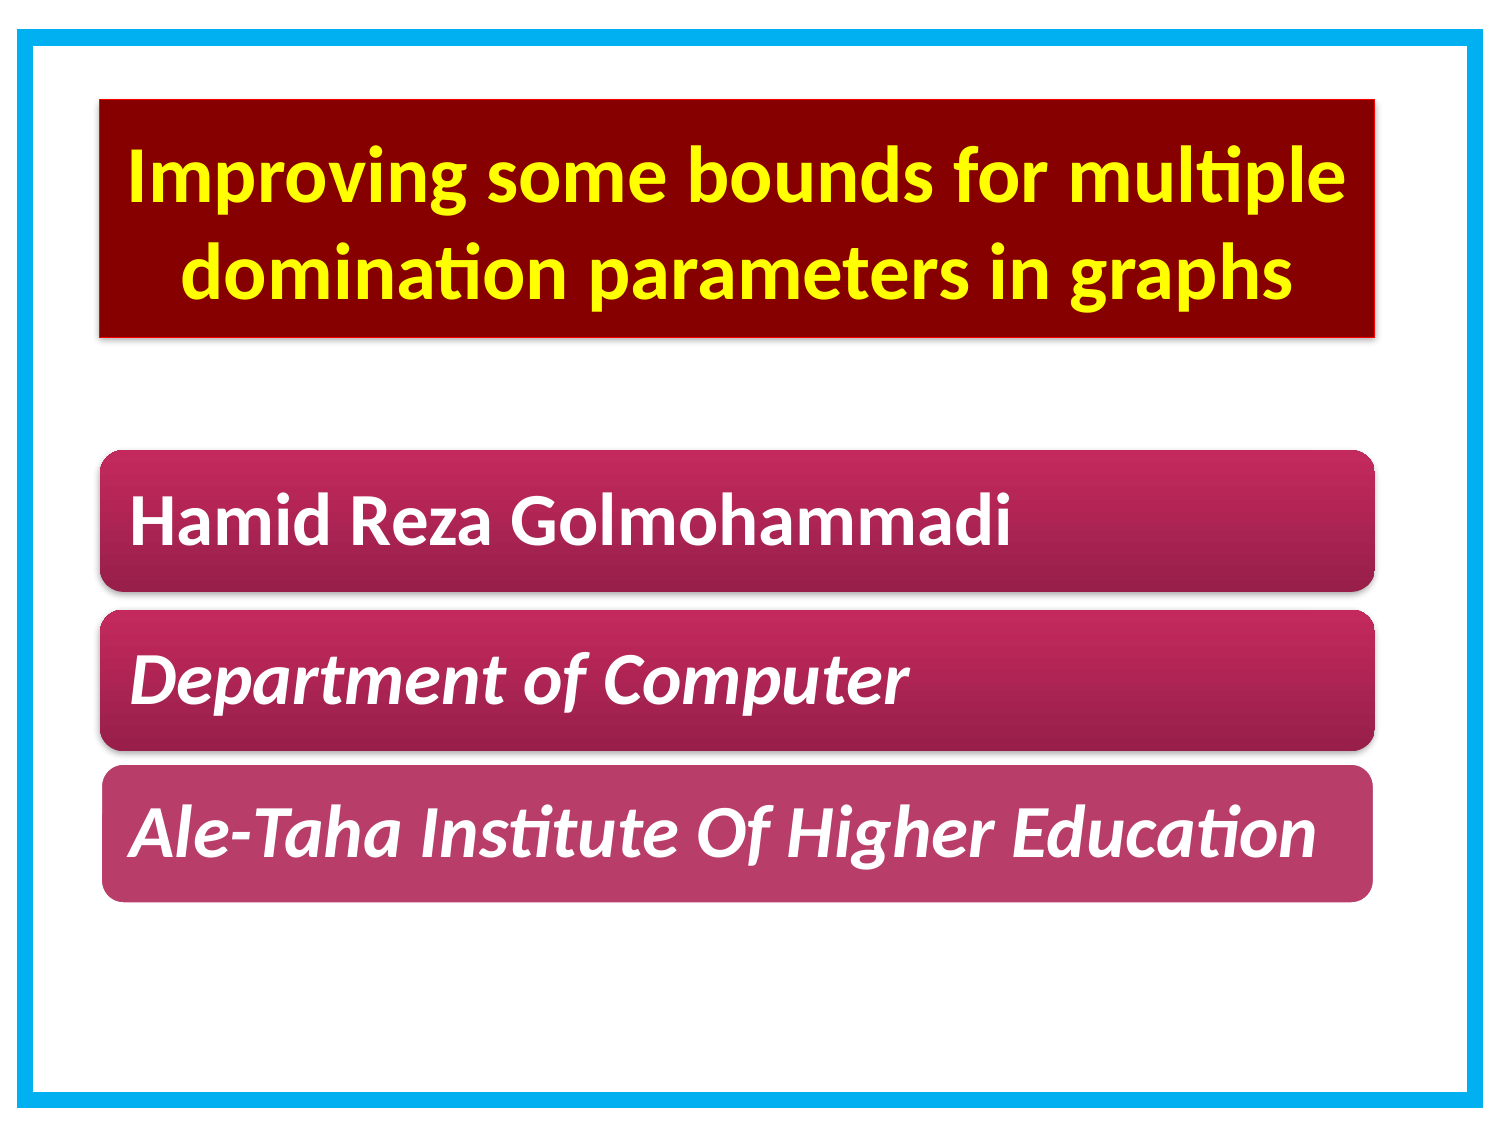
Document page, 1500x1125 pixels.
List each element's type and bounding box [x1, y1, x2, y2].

text_box [99, 374, 1376, 976]
text_box [1062, 99, 1213, 250]
text_box [962, 199, 1113, 350]
text_box [24, 37, 1475, 1100]
